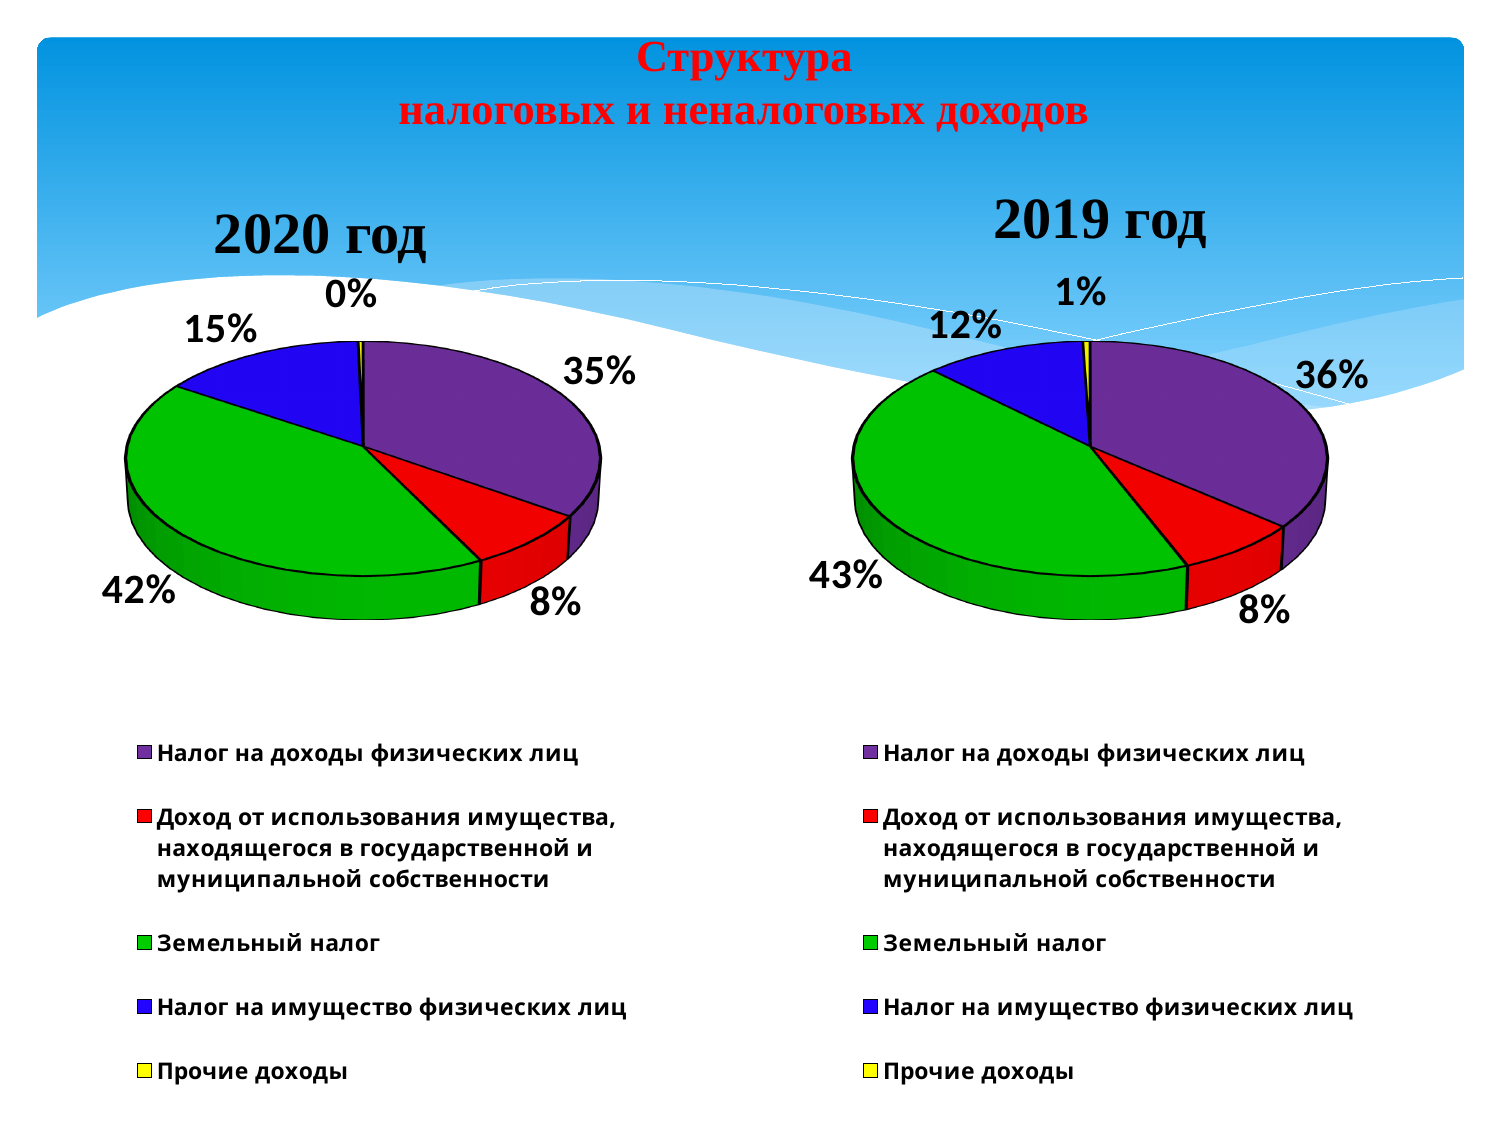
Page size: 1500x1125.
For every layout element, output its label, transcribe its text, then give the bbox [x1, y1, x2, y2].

chart [41, 219, 727, 1125]
text_box 2020 год [199, 187, 481, 218]
text_box 2019 год [978, 173, 1230, 218]
chart [767, 219, 1453, 1125]
title Структура налоговых и неналоговых доходов [0, 19, 1500, 142]
